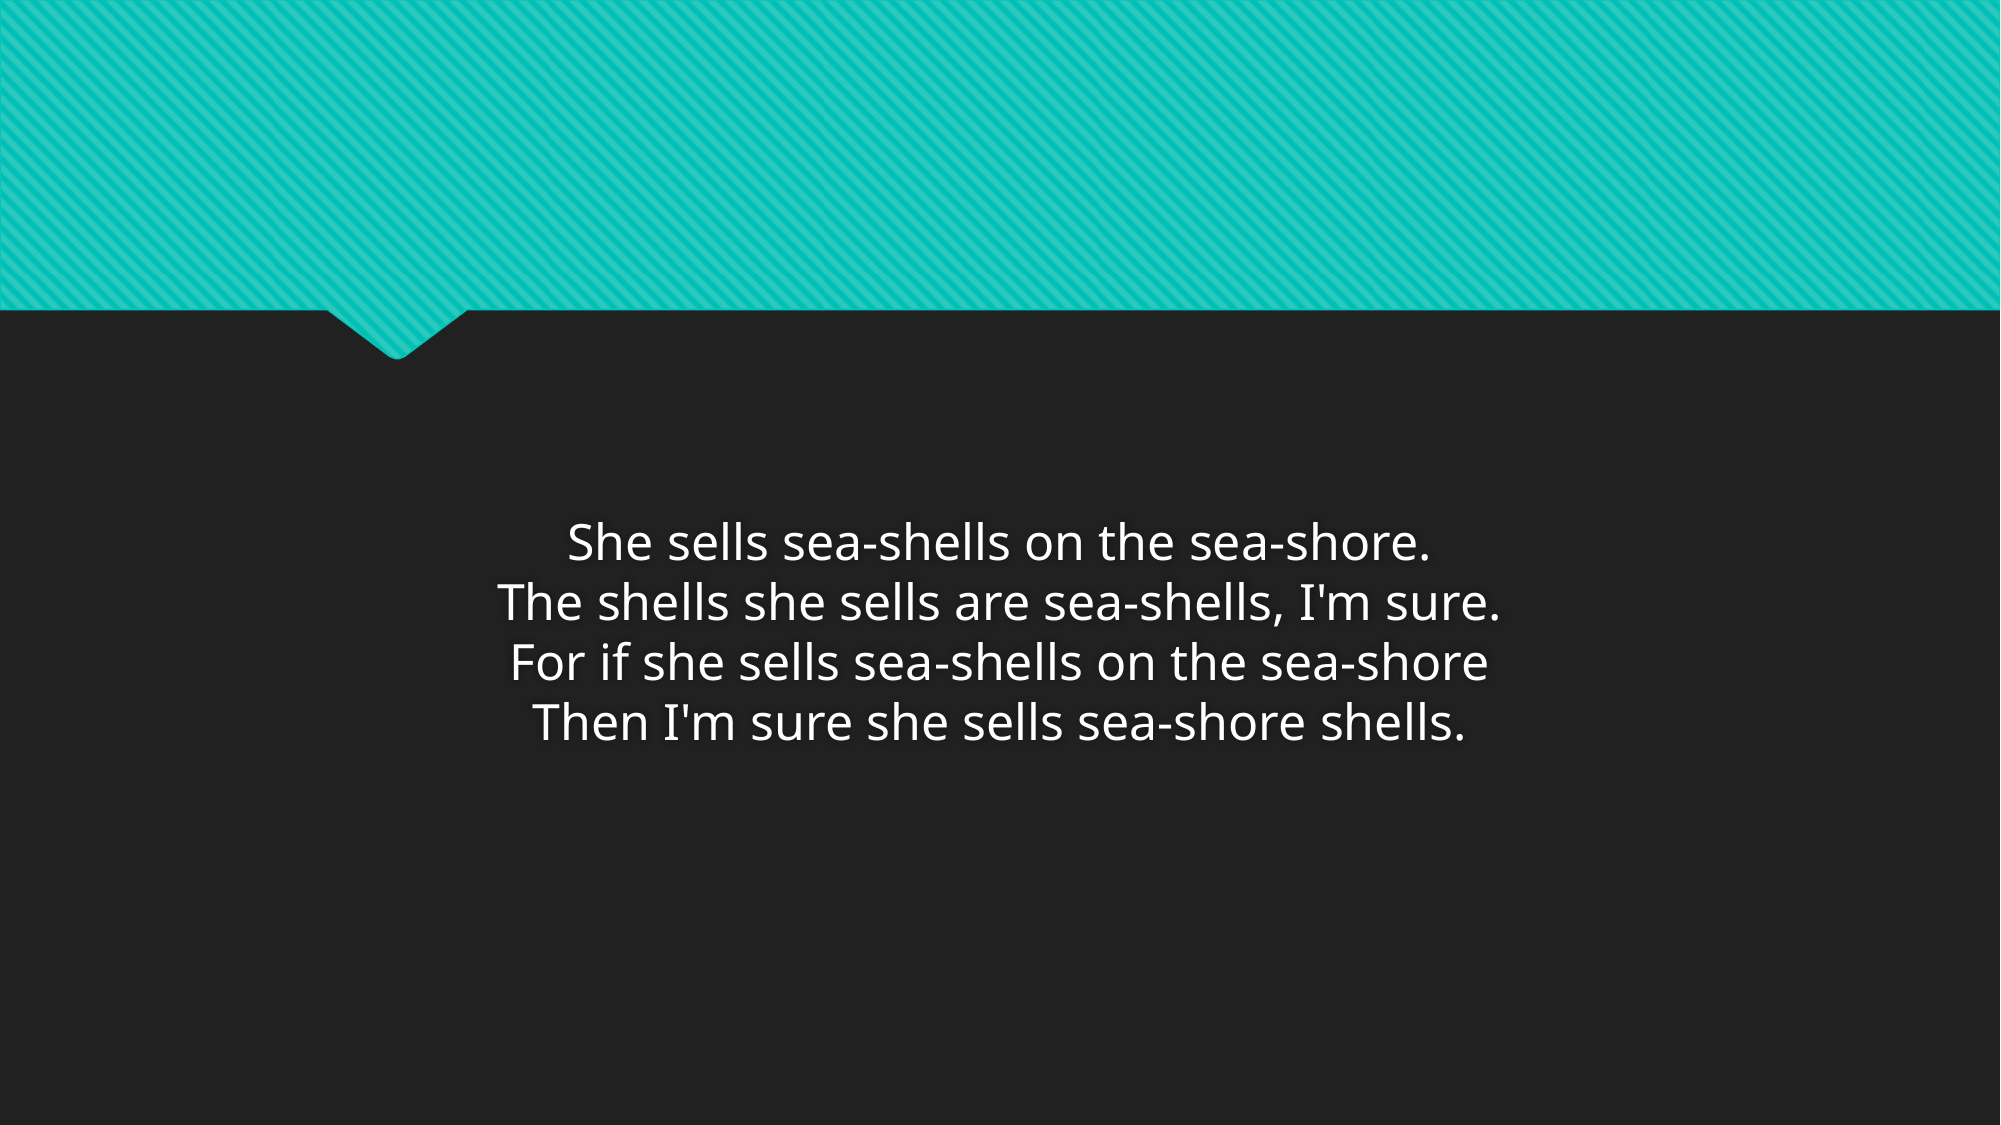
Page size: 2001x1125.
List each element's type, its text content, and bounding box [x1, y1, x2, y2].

list She sells sea-shells on the sea-shore. The shells she sells are sea-shells, I'm sure. For if she sells sea-shells on the sea-shore Then I'm sure she sells sea-shore shells. [134, 364, 1866, 962]
